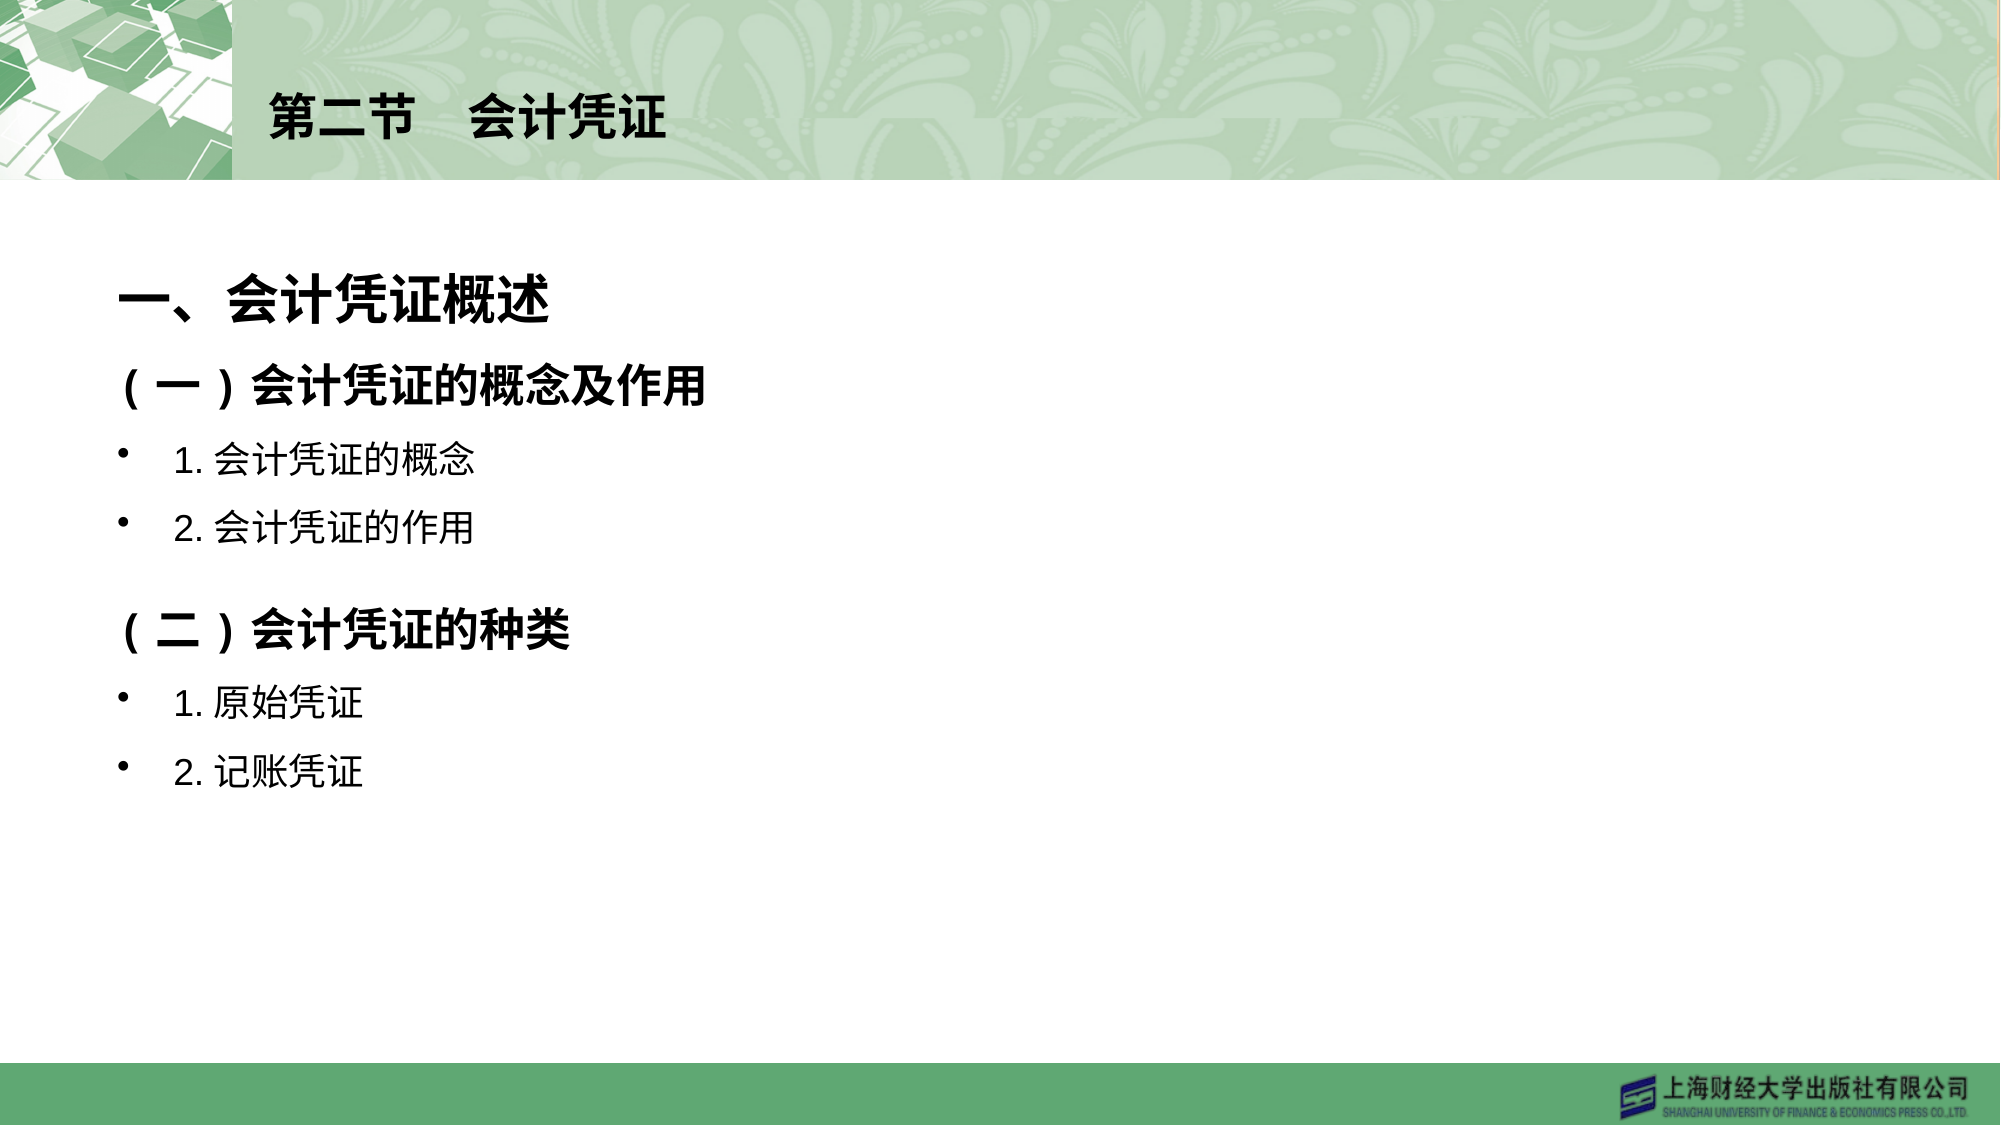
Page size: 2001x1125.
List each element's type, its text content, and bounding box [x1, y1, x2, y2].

title 第二节 会计凭证 [252, 64, 1609, 168]
list 一、会计凭证概述 (一)会计凭证的概念及作用 1.会计凭证的概念 2.会计凭证的作用 (二)会计凭证的种类 1.原始凭证 2.记账凭证 [102, 241, 1898, 1065]
picture [0, 0, 2001, 1125]
